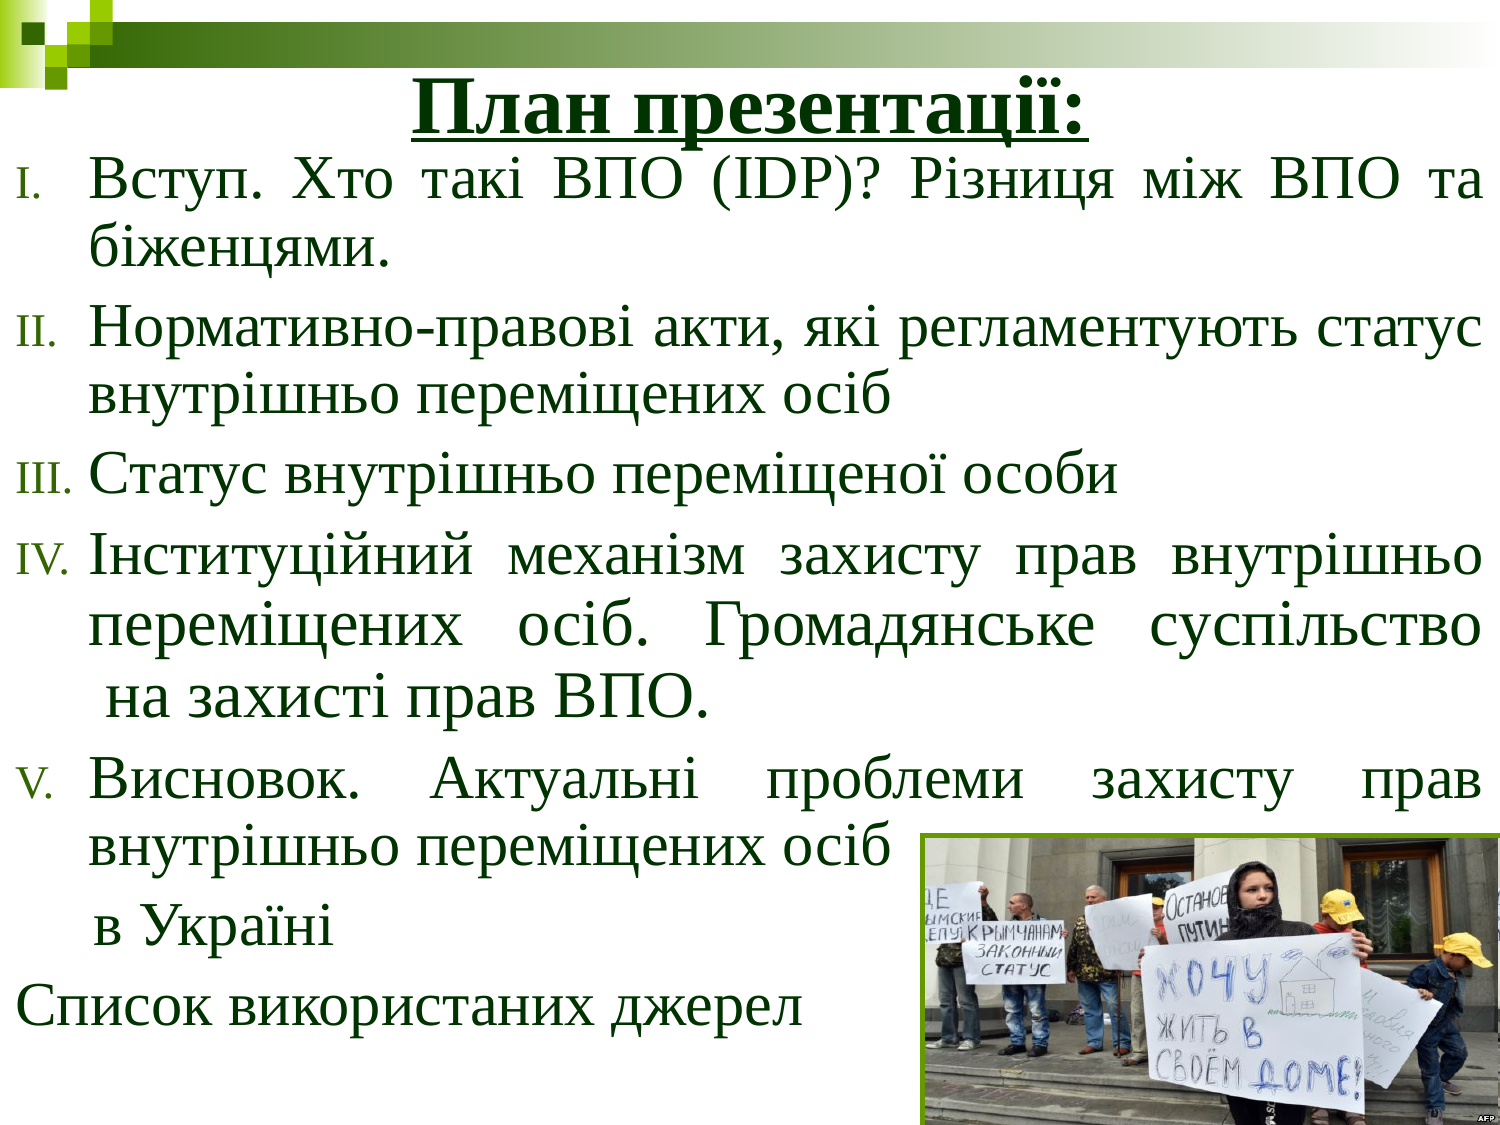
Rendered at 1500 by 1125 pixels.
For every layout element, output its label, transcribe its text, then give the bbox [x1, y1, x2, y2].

title План презентації: [75, 75, 1425, 125]
picture [924, 837, 1500, 1125]
list Вступ. Хто такі ВПО (IDP)? Різниця між ВПО та біженцями. Нормативно-правові акти, які регламентують статус внутрішньо переміщених осіб Статус внутрішньо переміщеної особи Інституційний механізм захисту прав внутрішньо переміщених осіб. Громадянське суспільство на захисті прав ВПО. Висновок. Актуальні проблеми захисту прав внутрішньо переміщених осіб в Україні Список використаних джерел [0, 137, 1500, 1125]
